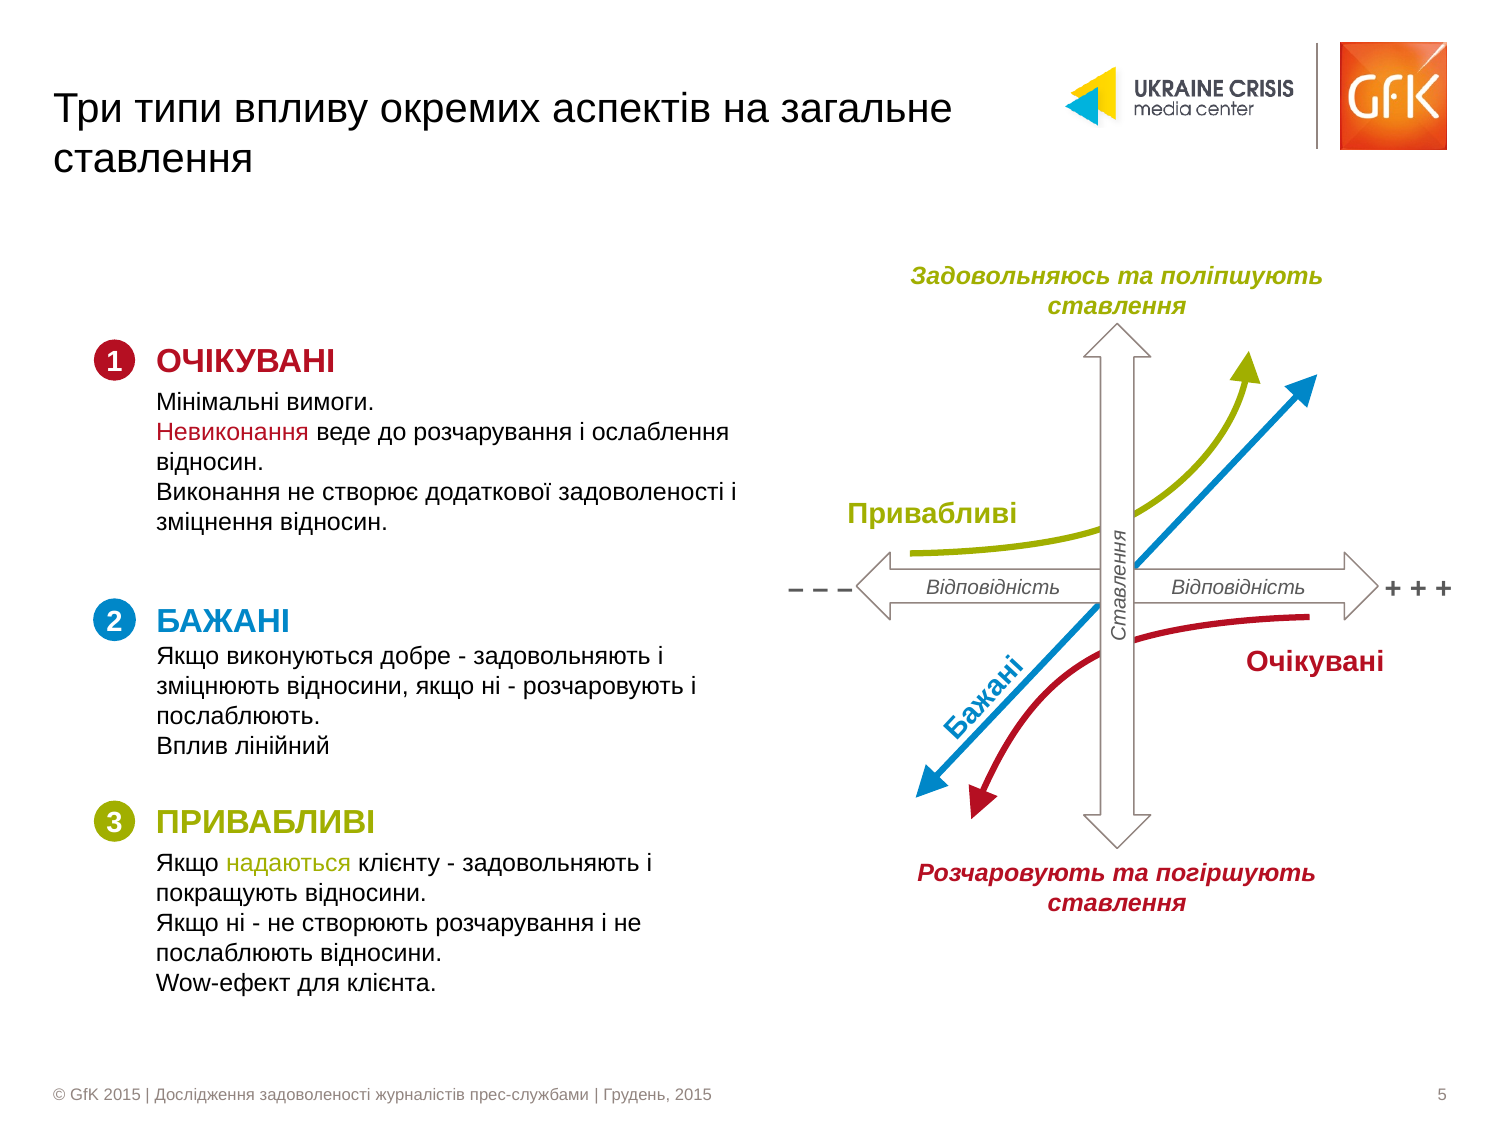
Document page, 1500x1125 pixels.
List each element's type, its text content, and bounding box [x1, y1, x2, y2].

text_box Привабливі [841, 492, 850, 530]
text_box – – – [775, 569, 850, 604]
picture [1340, 42, 1447, 150]
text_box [93, 331, 792, 545]
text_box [93, 591, 781, 769]
text_box Розчаровують та погіршують ставлення [869, 858, 1366, 924]
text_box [93, 792, 785, 1007]
title Три типи впливу окремих аспектів на загальне ставлення [53, 78, 1026, 185]
text_box + + + [1384, 568, 1463, 601]
text_box Задовольняюсь та поліпшують ставлення [869, 252, 1366, 321]
picture [1057, 64, 1304, 128]
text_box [856, 323, 1379, 849]
